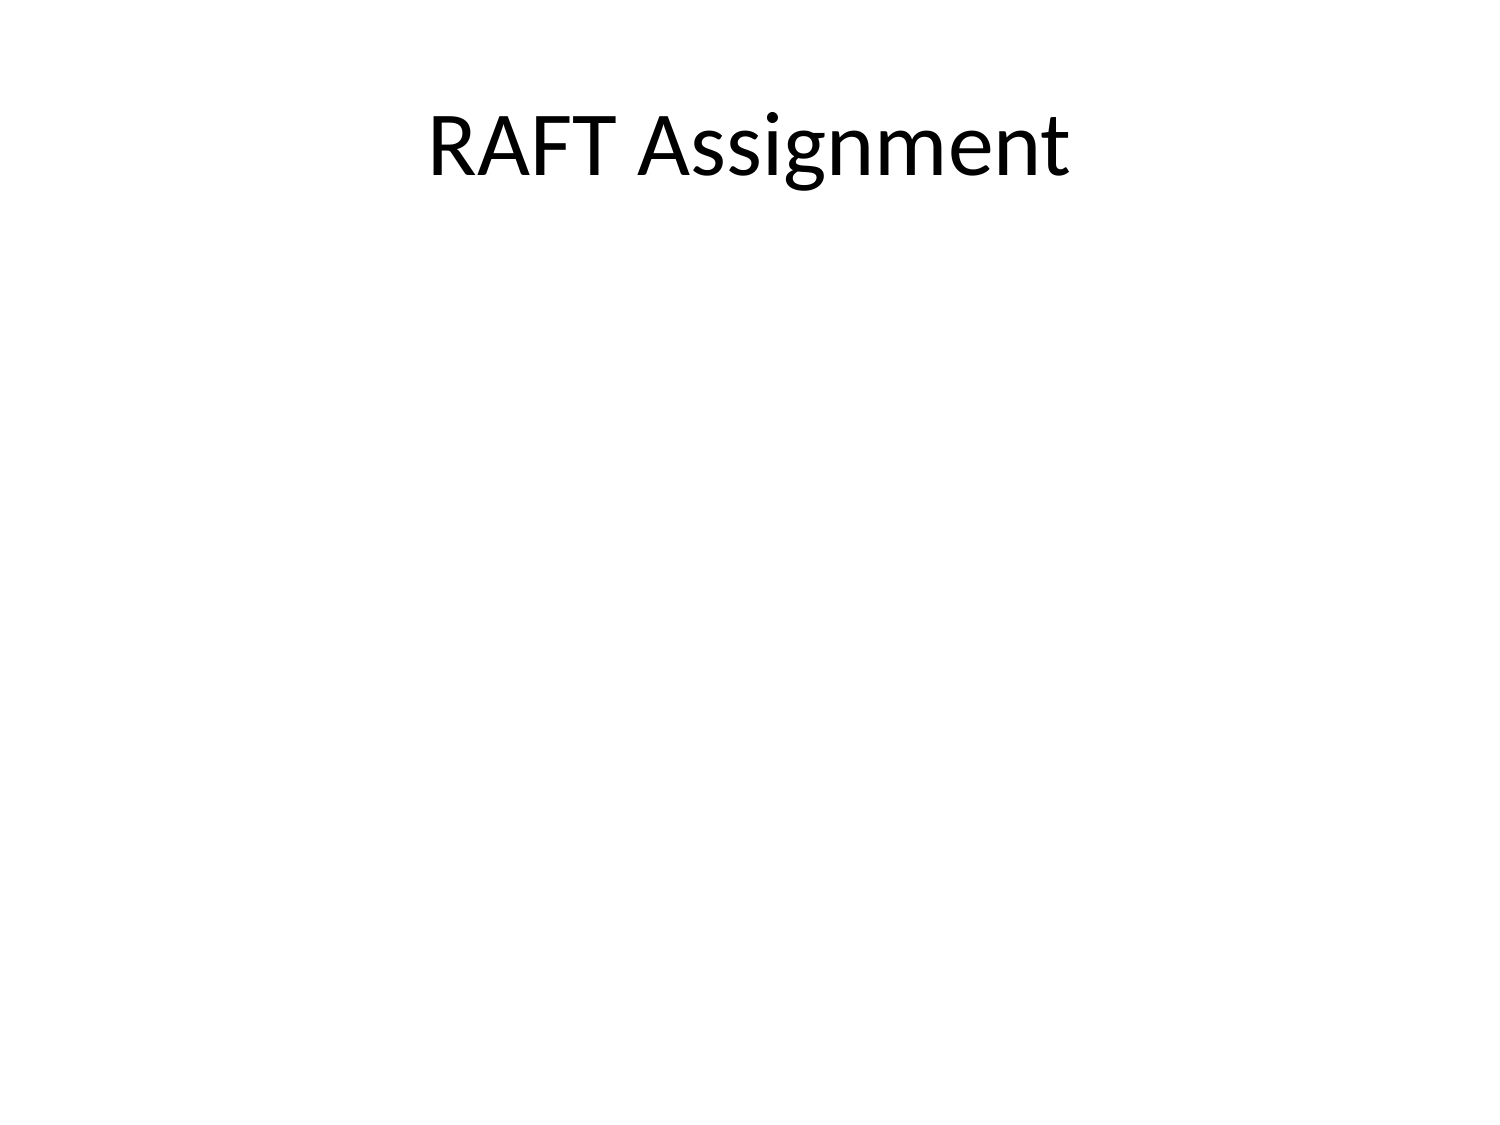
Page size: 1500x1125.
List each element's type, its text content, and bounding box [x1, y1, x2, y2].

title RAFT Assignment [75, 45, 1425, 233]
